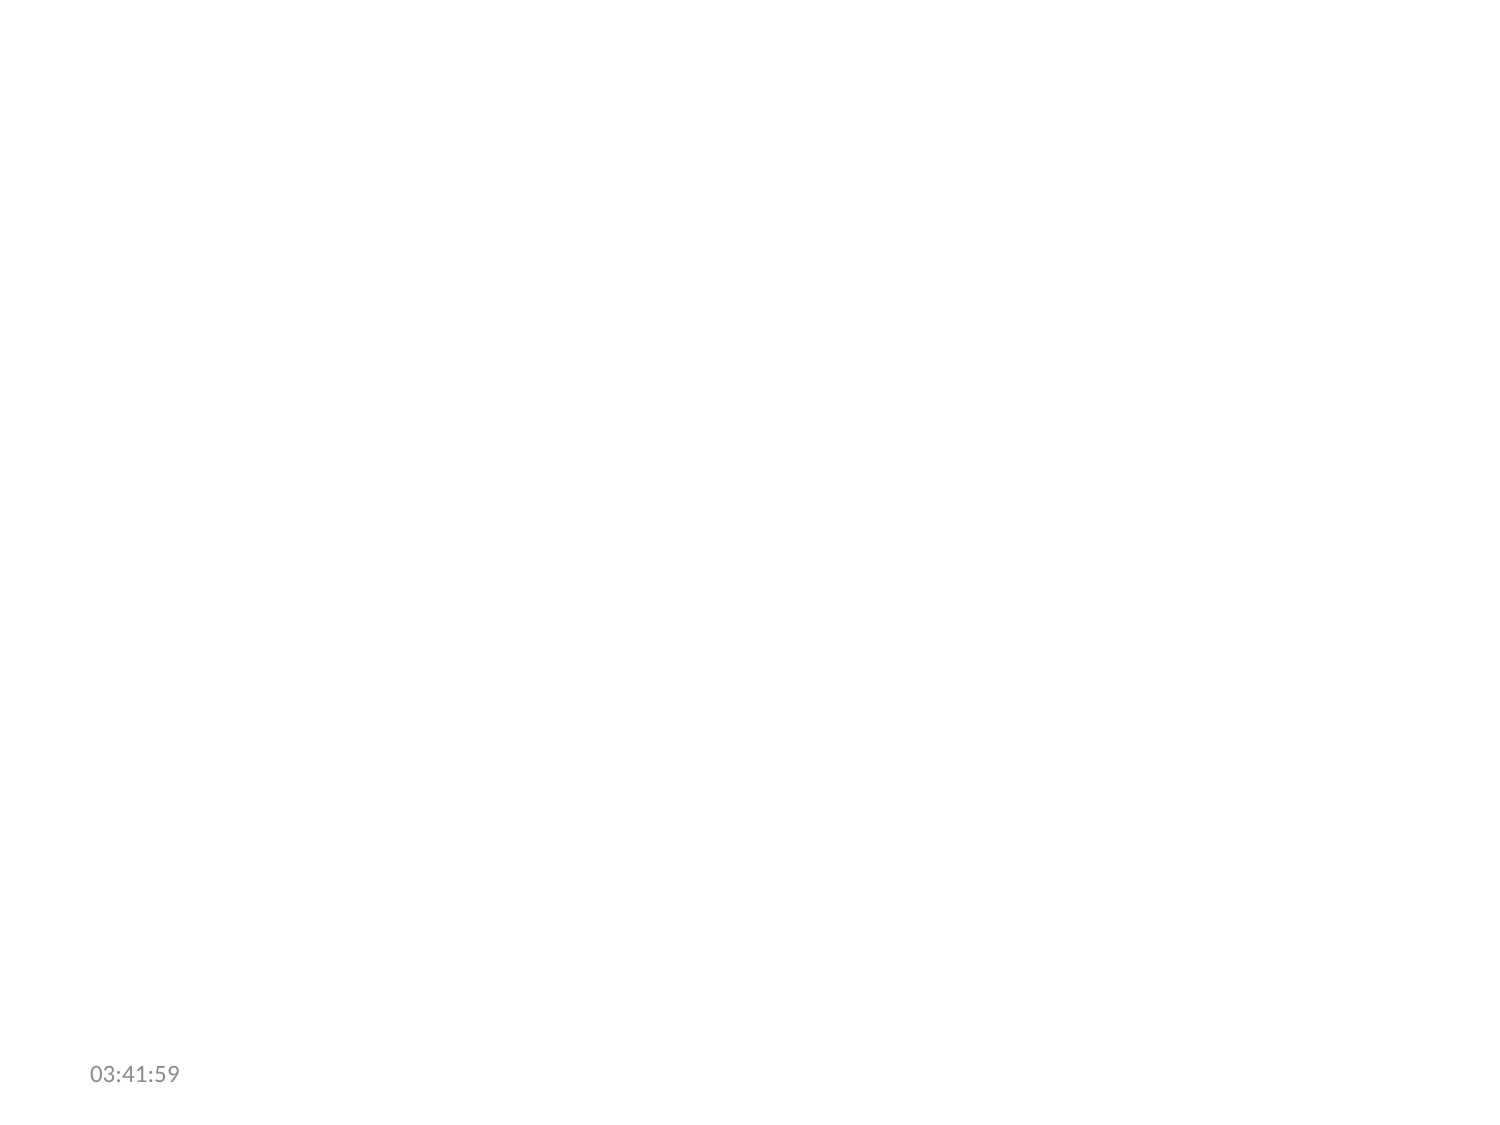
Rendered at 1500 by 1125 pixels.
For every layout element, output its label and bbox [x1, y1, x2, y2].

slide_number [75, 1042, 425, 1103]
